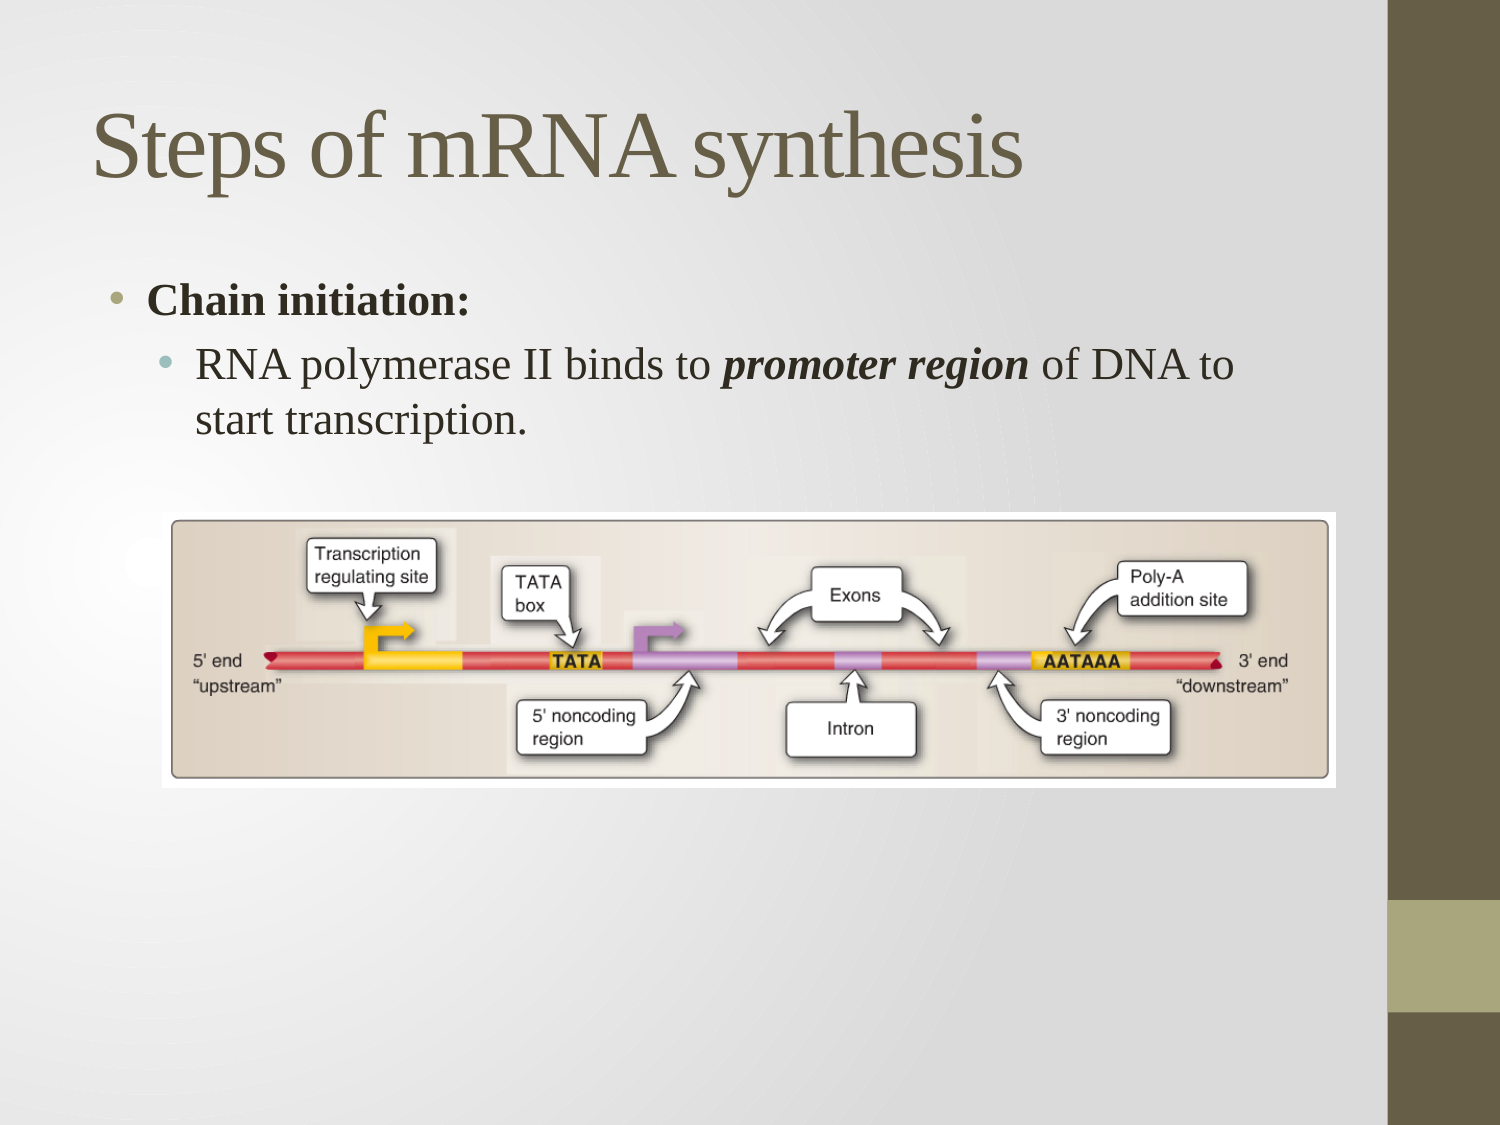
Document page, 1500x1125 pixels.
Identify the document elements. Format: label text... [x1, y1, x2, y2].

title Steps of mRNA synthesis [75, 45, 1325, 233]
list Chain initiation: RNA polymerase II binds to promoter region of DNA to start transcription. [75, 262, 1325, 1050]
picture [161, 511, 1336, 788]
